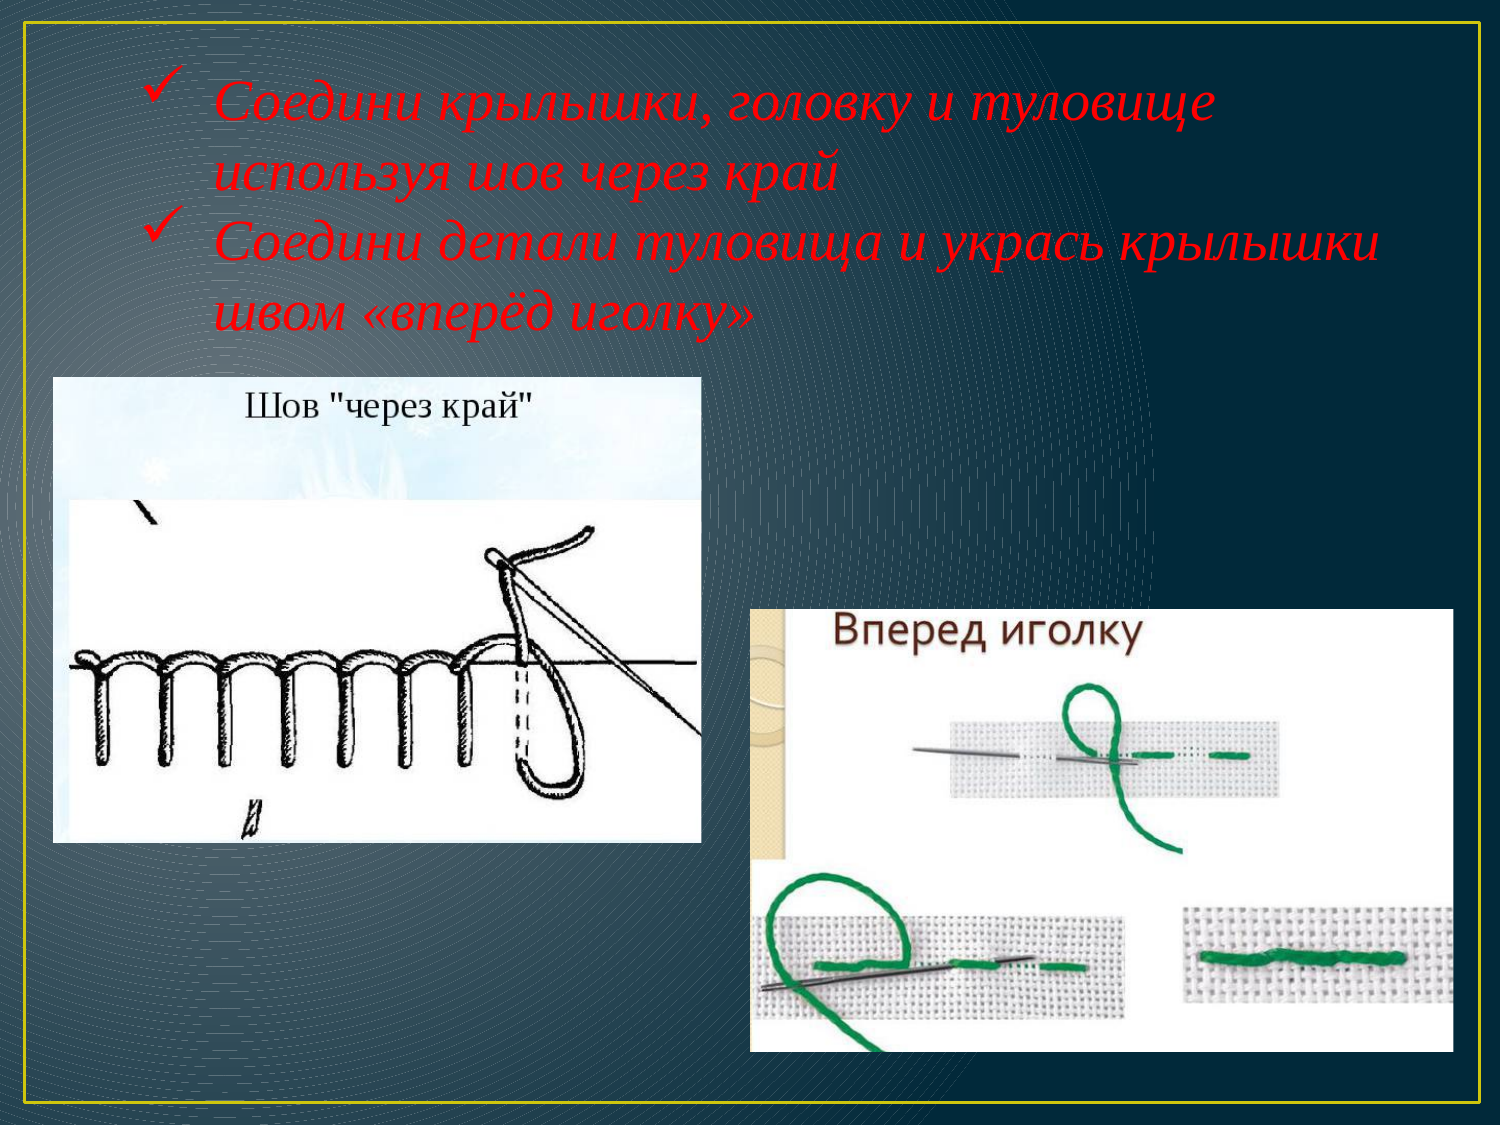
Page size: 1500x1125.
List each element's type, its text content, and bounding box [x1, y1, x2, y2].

picture [926, 1056, 941, 1065]
picture [52, 376, 702, 843]
text_box Соедини крылышки, головку и туловище используя шов через край Соедини детали туловища и укрась крылышки швом «вперёд иголку» [123, 54, 1424, 350]
picture [749, 603, 1453, 1052]
